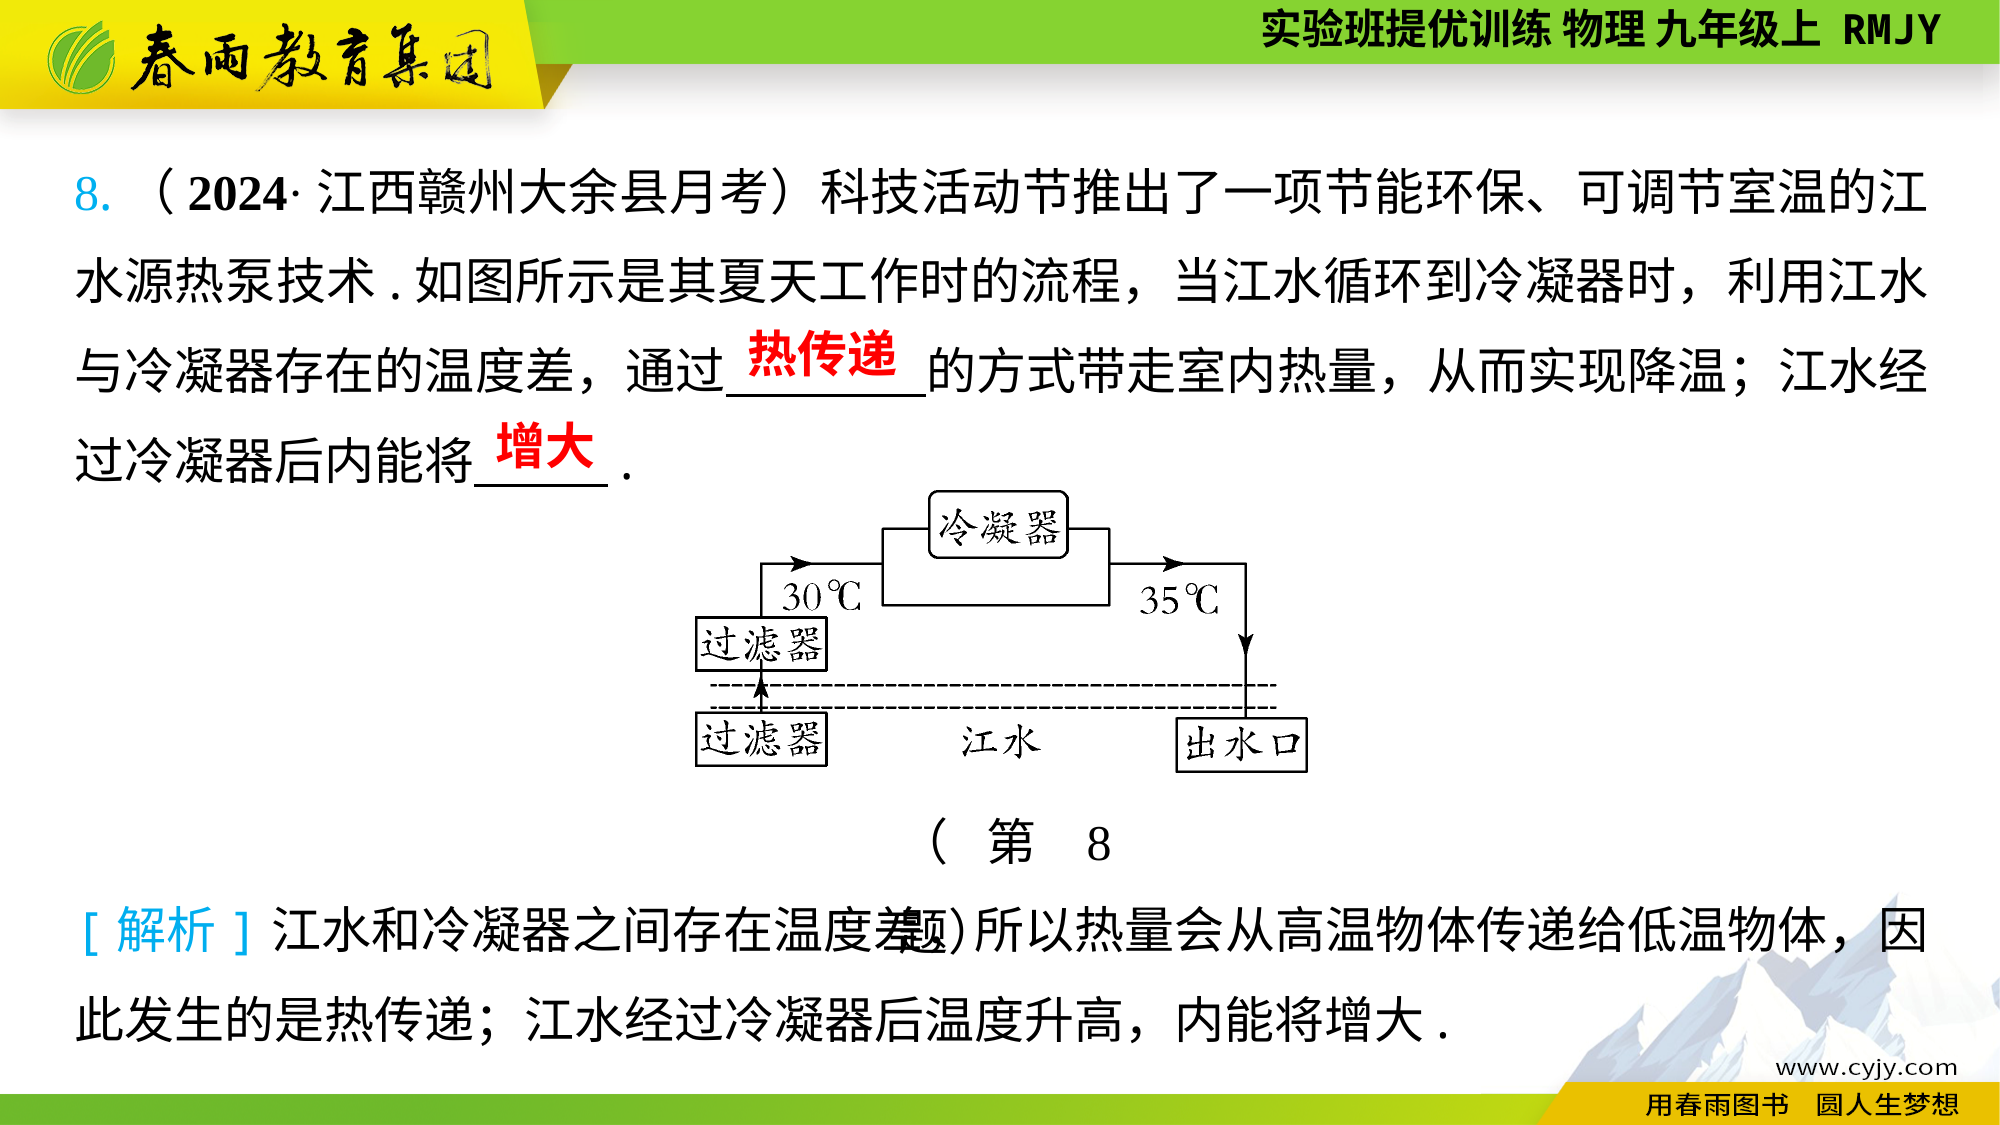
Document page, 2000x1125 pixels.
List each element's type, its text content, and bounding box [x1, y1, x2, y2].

list 8.（2024·江西赣州大余县月考）科技活动节推出了一项节能环保、可调节室温的江水源热泵技术.如图所示是其夏天工作时的流程，当江水循环到冷凝器时，利用江水与冷凝器存在的温度差，通过 的方式带走室内热量，从而实现降温；江水经过冷凝器后内能将 . [59, 122, 1944, 502]
text_box 热传递 [732, 314, 913, 390]
text_box [解析]江水和冷凝器之间存在温度差，所以热量会从高温物体传递给低温物体，因此发生的是热传递；江水经过冷凝器后温度升高，内能将增大. [59, 861, 1944, 1057]
text_box 增大 [481, 406, 611, 482]
text_box （第8题） [883, 782, 1139, 861]
picture [0, 0, 2000, 1125]
